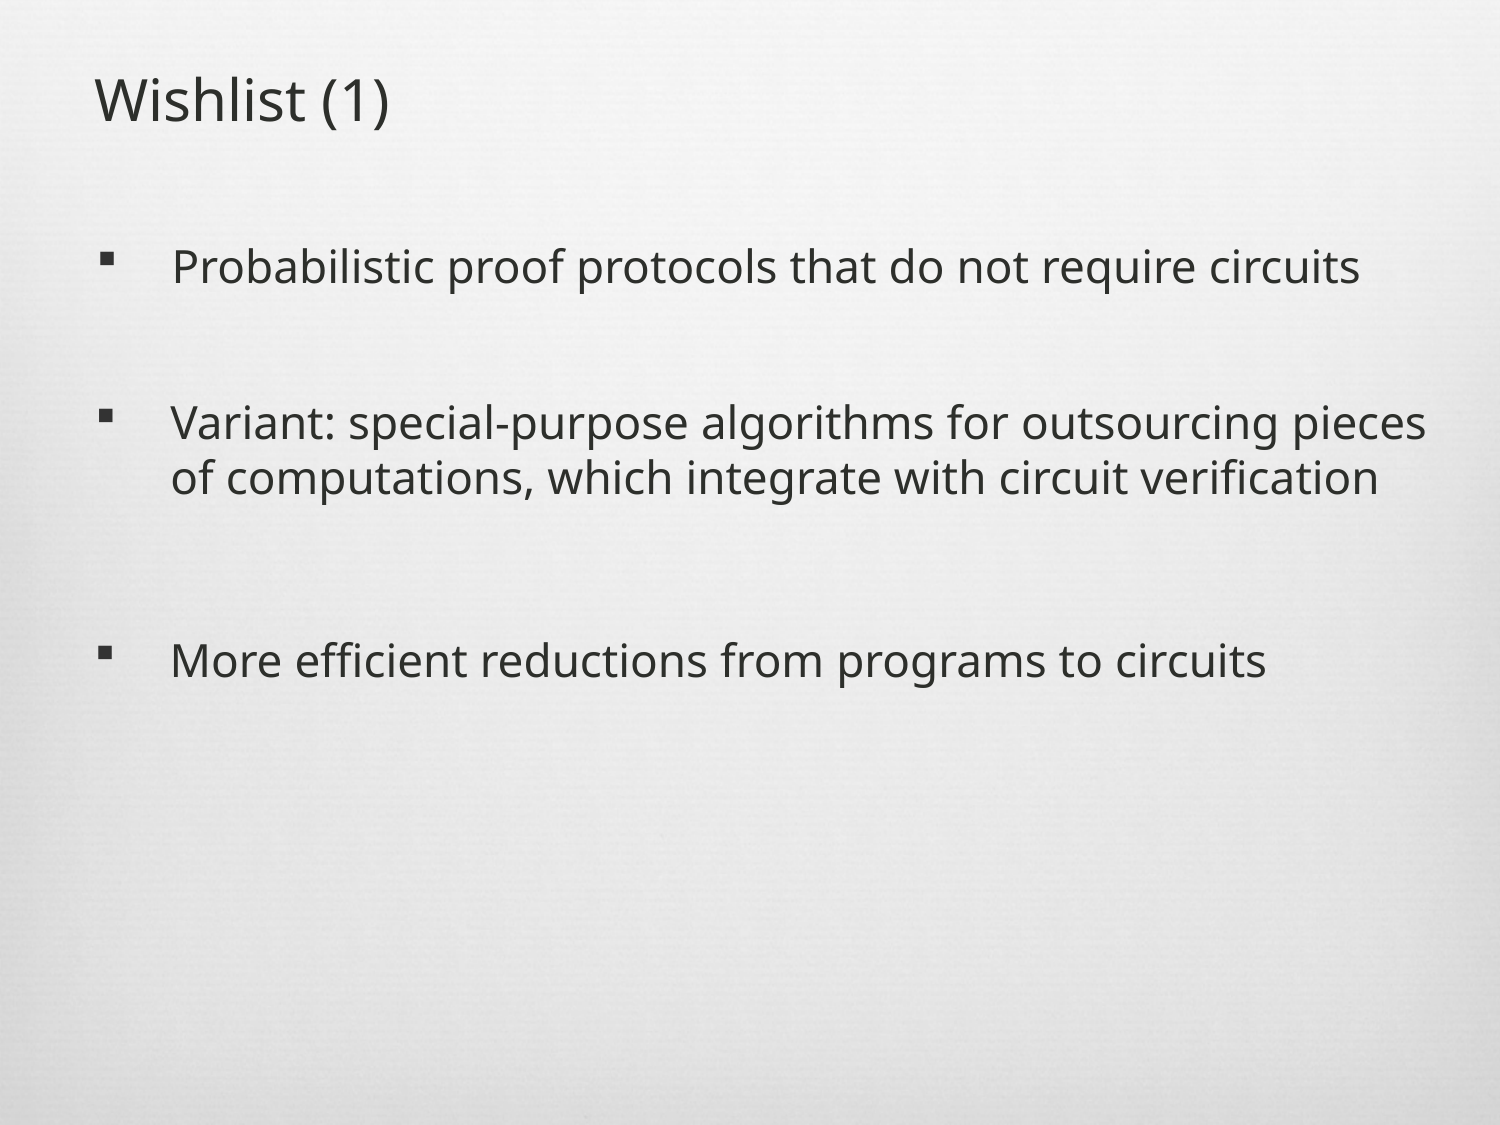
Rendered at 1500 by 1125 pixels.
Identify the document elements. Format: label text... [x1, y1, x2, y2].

text_box Probabilistic proof protocols that do not require circuits [81, 229, 1468, 353]
text_box More efficient reductions from programs to circuits [79, 623, 1413, 752]
text_box Variant: special-purpose algorithms for outsourcing pieces of computations, which integrate with circuit verification [80, 386, 1466, 553]
list Wishlist (1) [79, 55, 1472, 176]
